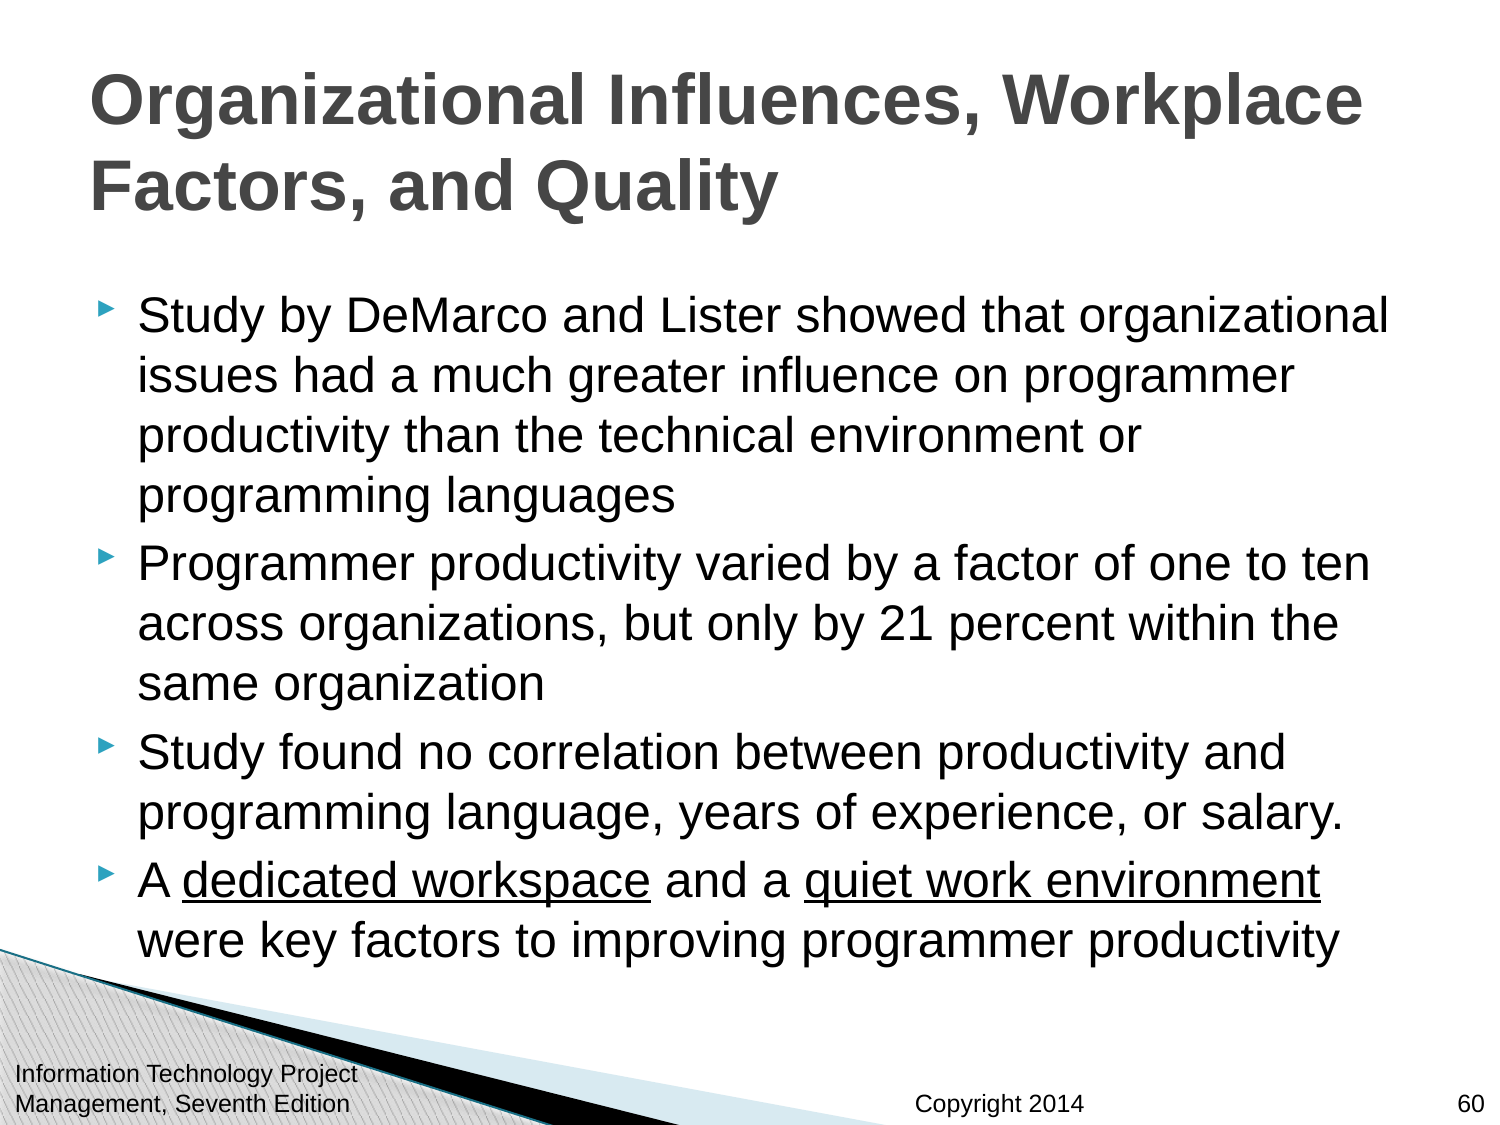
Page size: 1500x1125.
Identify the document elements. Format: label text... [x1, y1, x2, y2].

title Organizational Influences, Workplace Factors, and Quality [75, 45, 1425, 233]
list Study by DeMarco and Lister showed that organizational issues had a much greater influence on programmer productivity than the technical environment or programming languages Programmer productivity varied by a factor of one to ten across organizations, but only by 21 percent within the same organization Study found no correlation between productivity and programming language, years of experience, or salary. A dedicated workspace and a quiet work environment were key factors to improving programmer productivity [62, 274, 1451, 1026]
footer Information Technology Project Management, Seventh Edition [0, 1065, 425, 1125]
slide_number 60 [1408, 1065, 1500, 1125]
